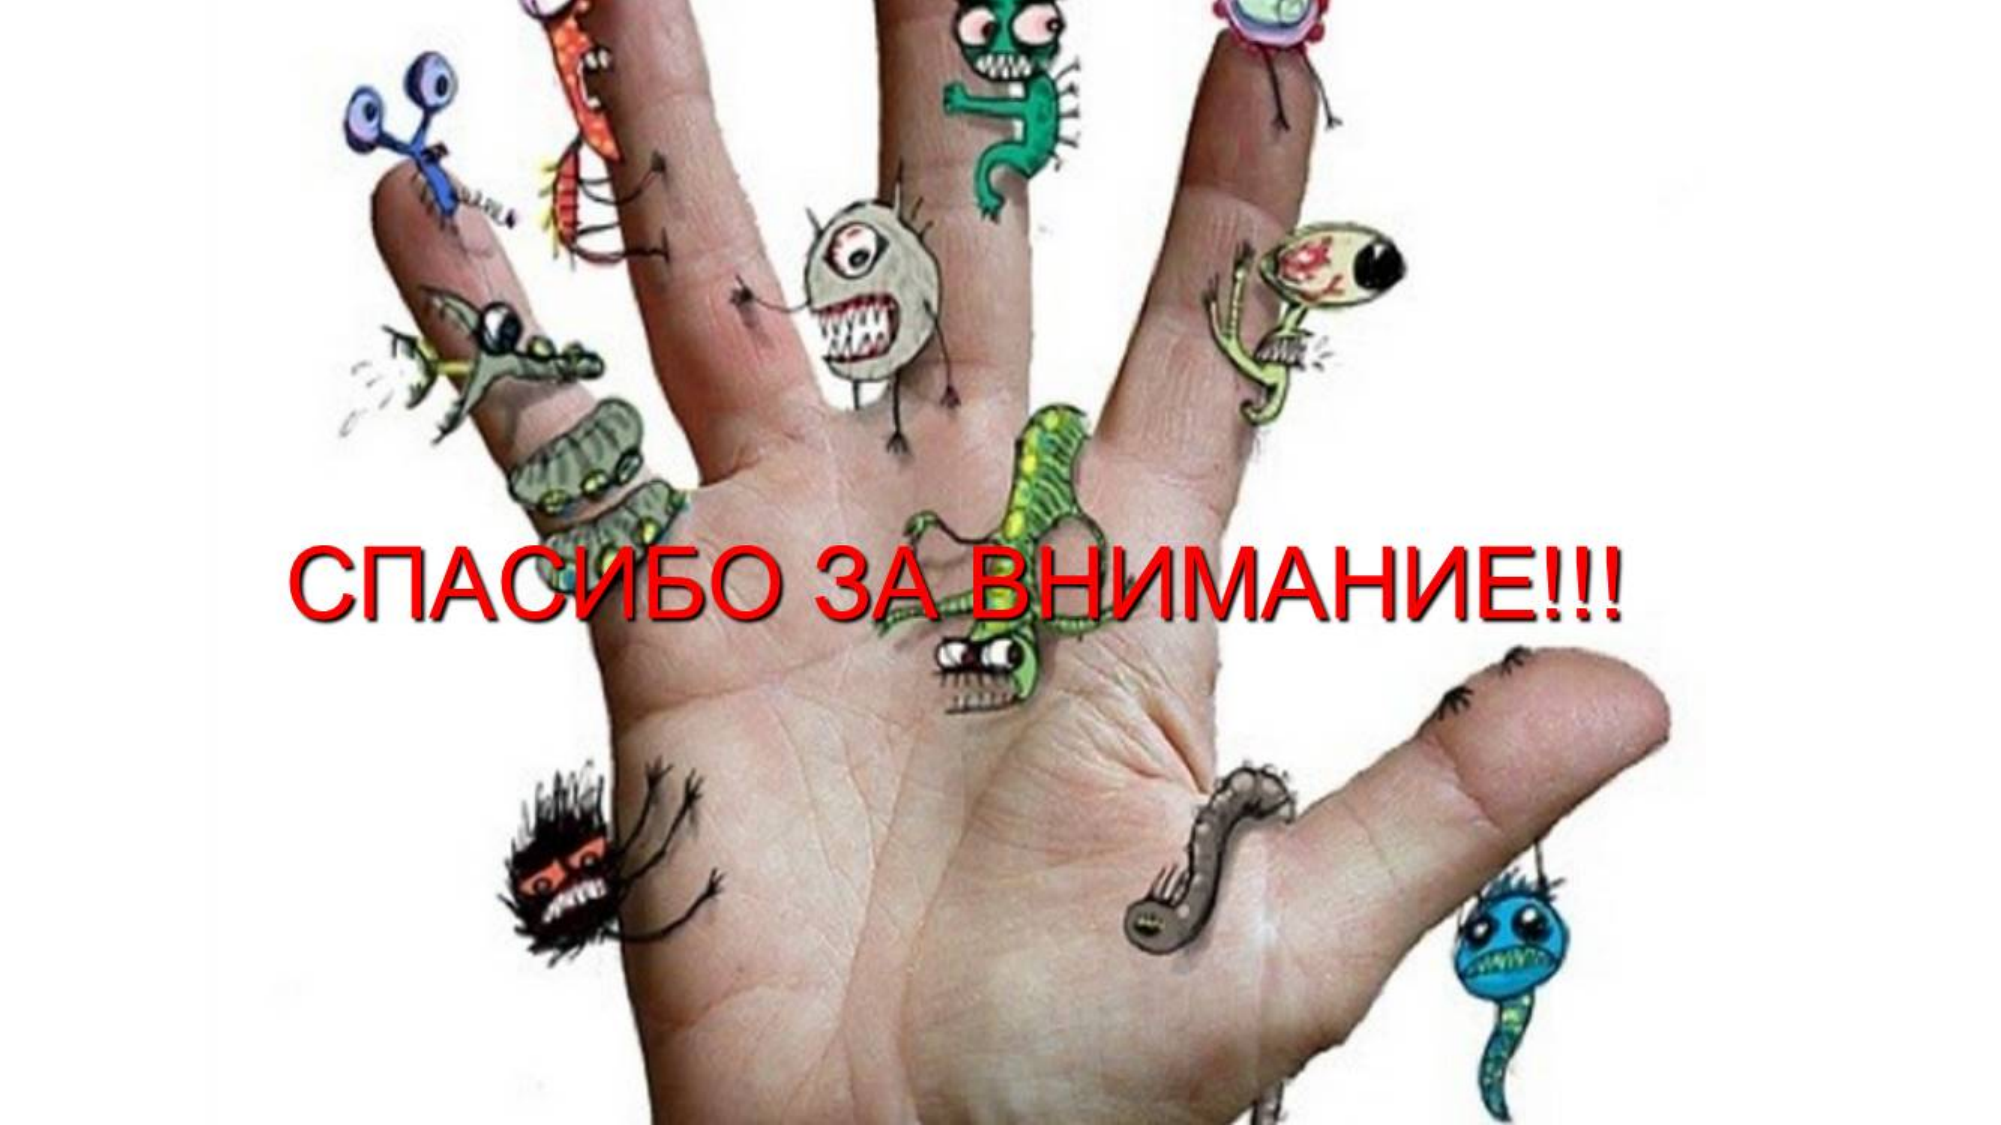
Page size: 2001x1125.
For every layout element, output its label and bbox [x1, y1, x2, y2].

picture [205, 0, 1706, 1125]
